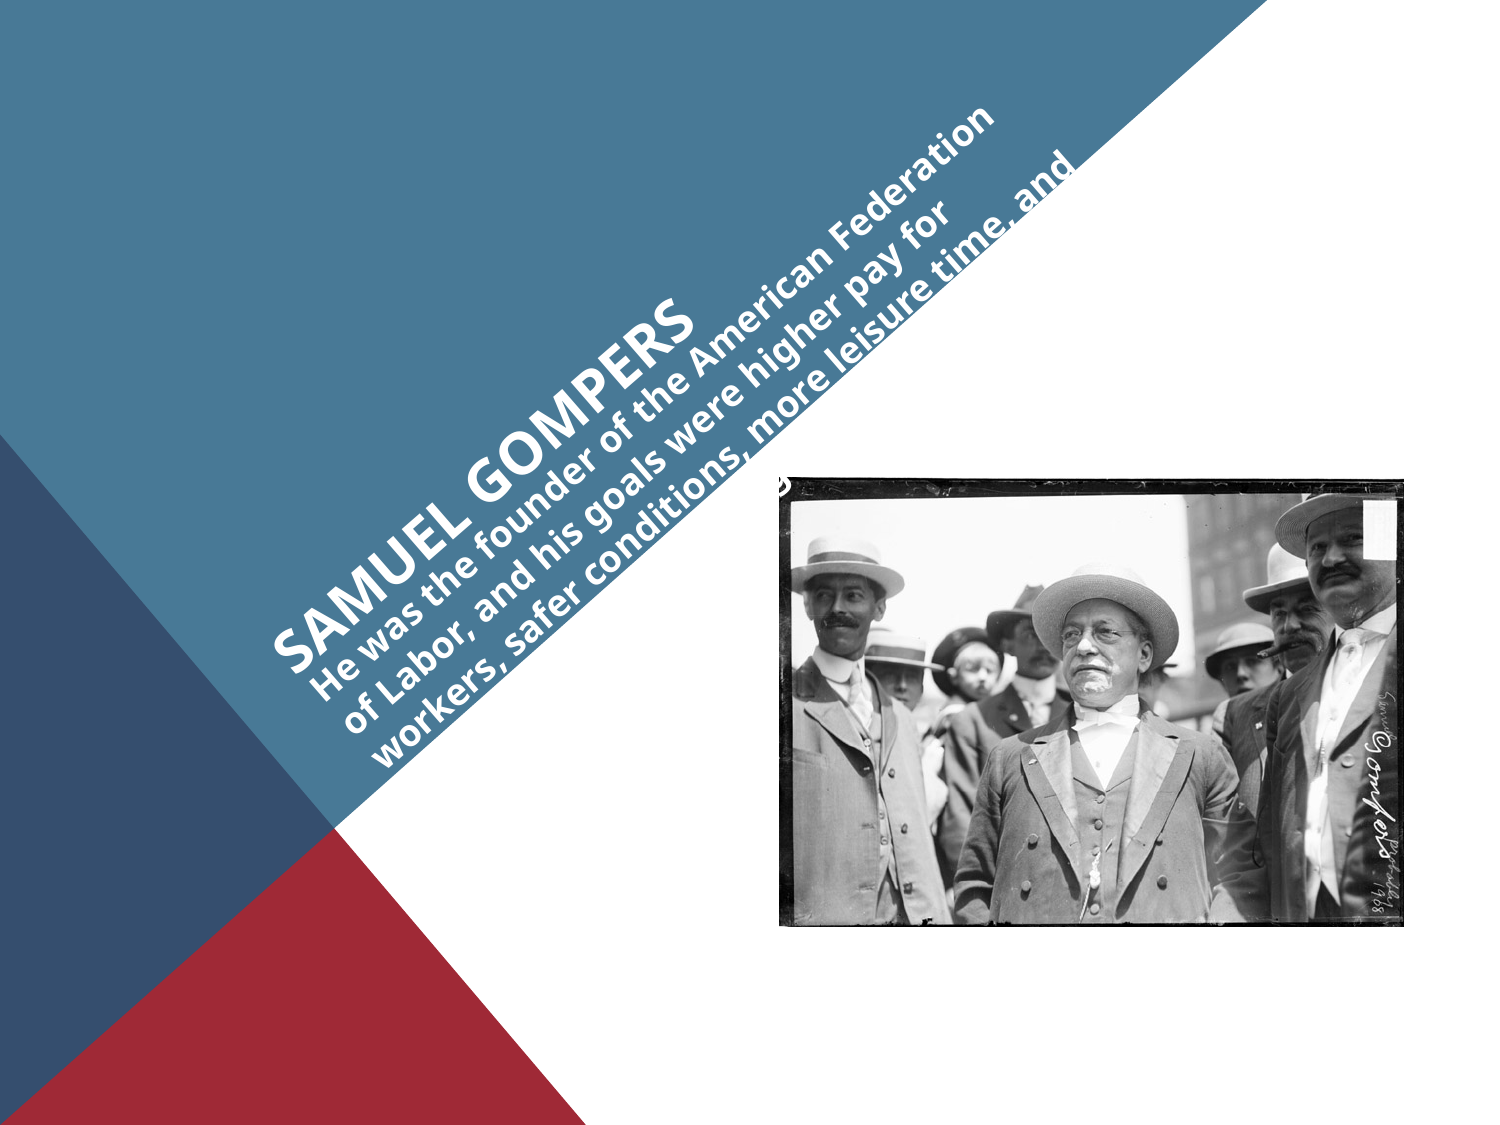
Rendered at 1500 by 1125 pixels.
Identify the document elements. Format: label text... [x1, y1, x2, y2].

title Samuel Gompers [174, 0, 926, 696]
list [778, 477, 1404, 927]
list He was the founder of the American Federation of Labor, and his goals were higher pay for workers, safer conditions, more leisure time, and the right to collective bargaining. [284, 52, 1083, 768]
